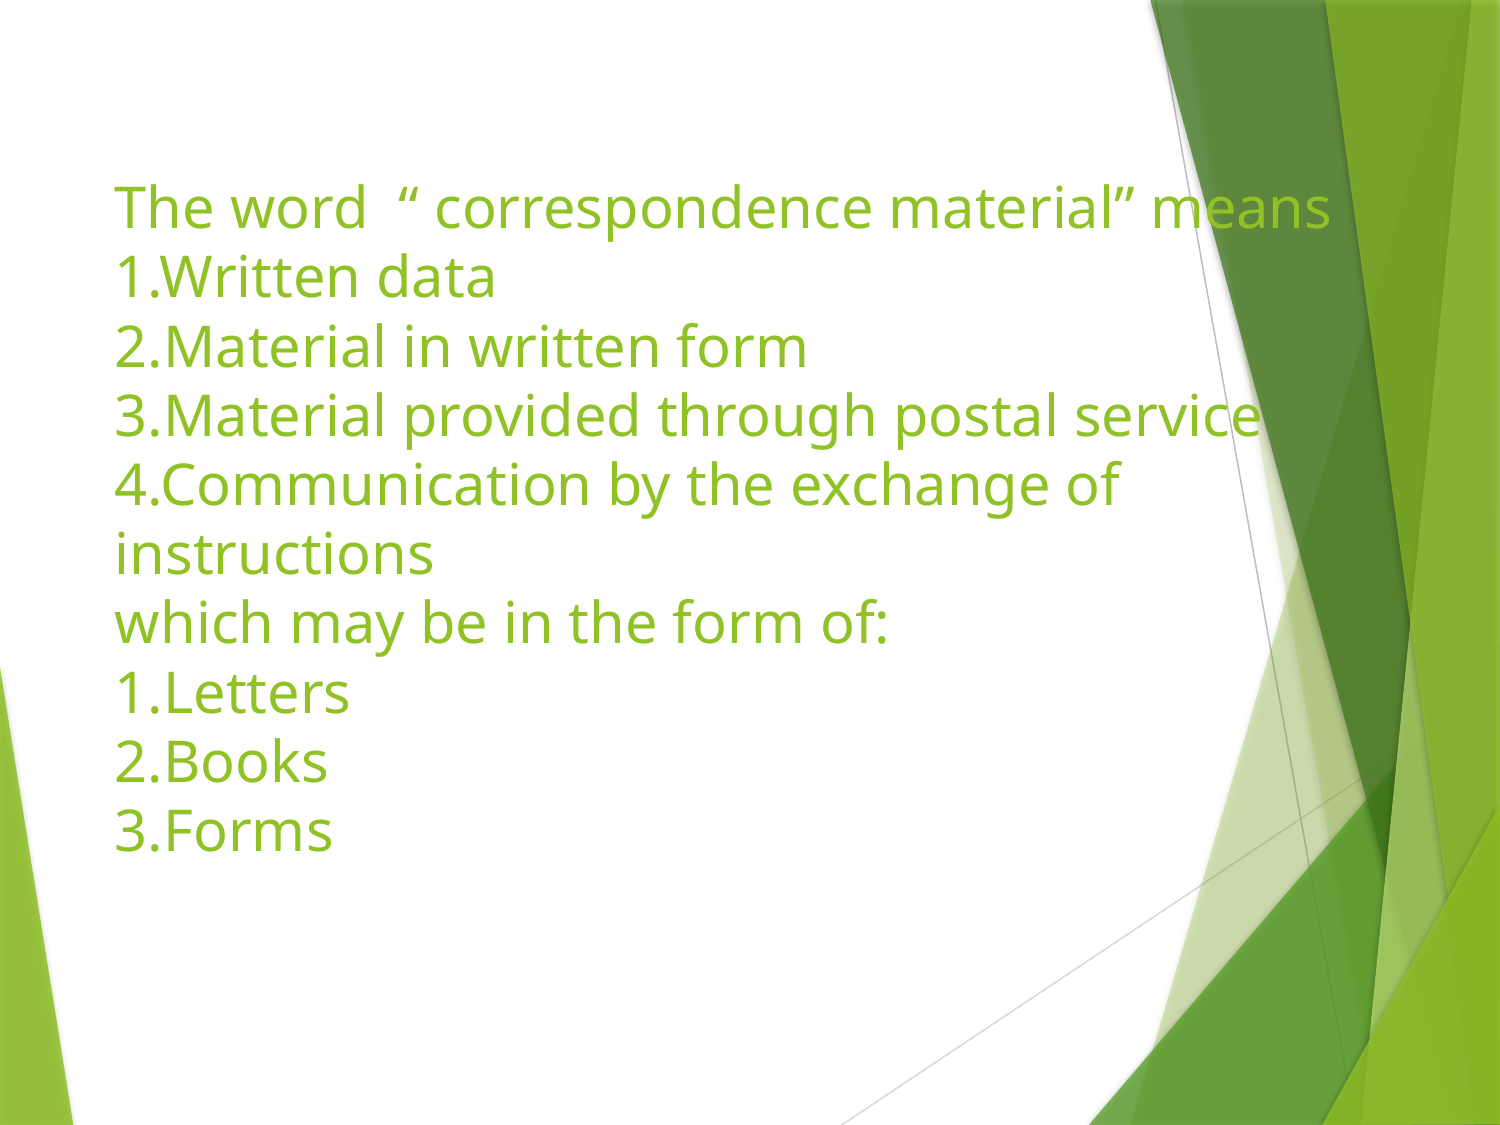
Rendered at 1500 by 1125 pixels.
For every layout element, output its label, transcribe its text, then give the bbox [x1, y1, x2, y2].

title The word “ correspondence material” means 1.Written data 2.Material in written form 3.Material provided through postal service 4.Communication by the exchange of instructions which may be in the form of: 1.Letters 2.Books 3.Forms [99, 24, 1450, 1013]
